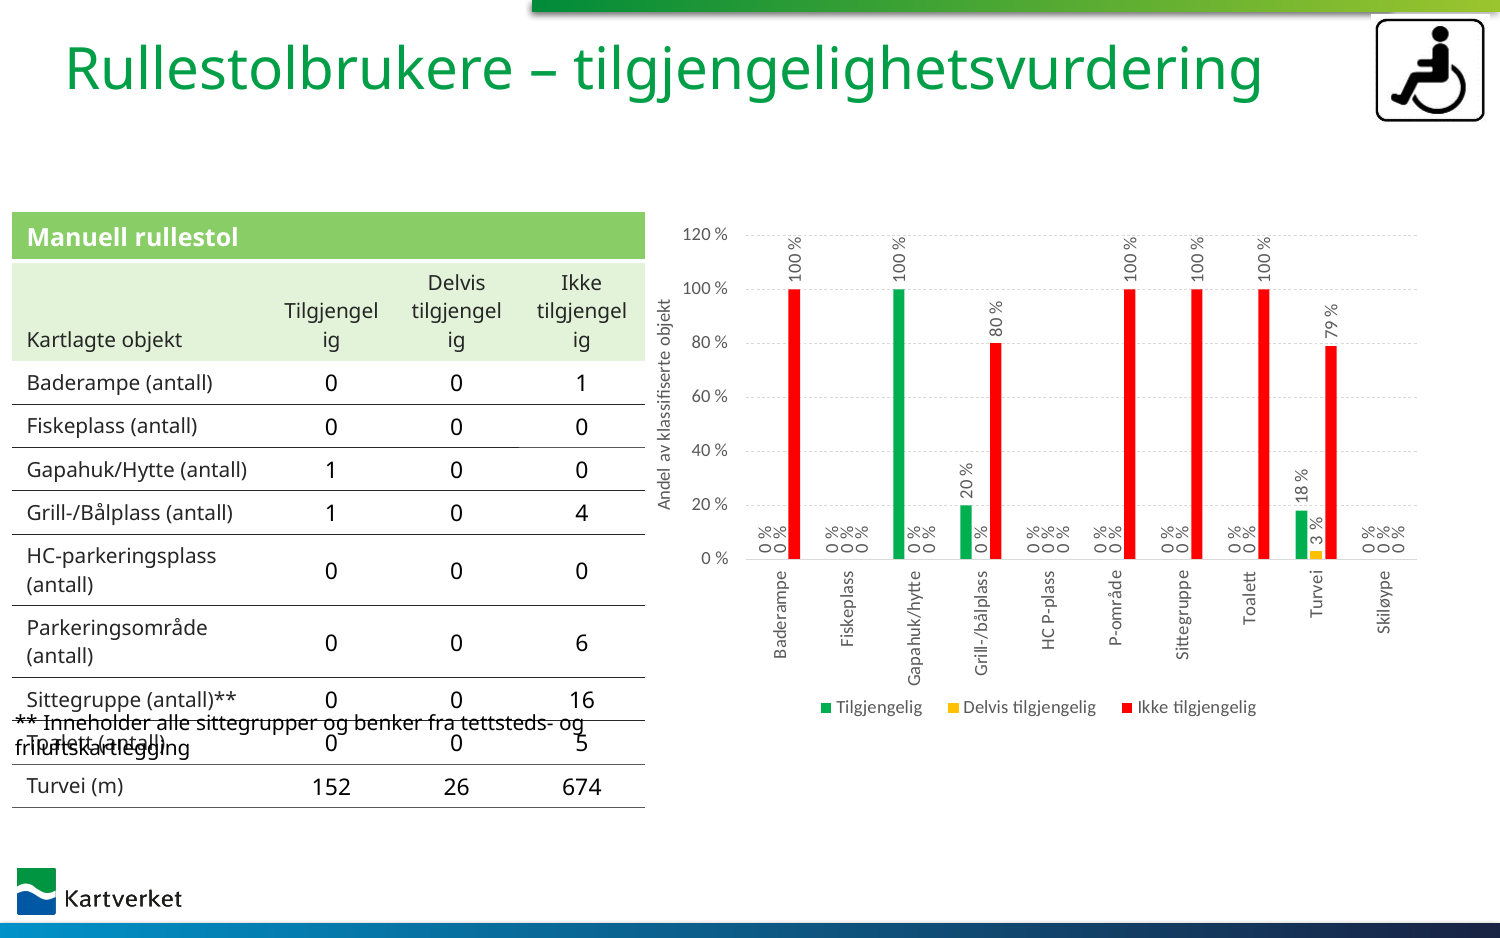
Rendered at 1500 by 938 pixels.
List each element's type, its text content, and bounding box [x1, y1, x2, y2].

table_cell 1 [269, 491, 394, 534]
table_cell 0 [394, 678, 519, 702]
table_cell Gapahuk/Hytte (antall) [12, 448, 269, 490]
table_cell 0 [394, 405, 519, 447]
table_cell Delvis tilgjengelig [394, 263, 519, 361]
table_cell Turvei (m) [12, 768, 269, 807]
table_cell 6 [519, 606, 638, 677]
table_cell 1 [519, 361, 638, 404]
table_cell Grill-/Bålplass (antall) [12, 491, 269, 534]
table_cell Baderampe (antall) [12, 361, 269, 404]
table_cell 0 [269, 361, 394, 404]
text_box ** Inneholder alle sittegrupper og benker fra tettsteds- og friluftskartlegging [0, 702, 745, 768]
table_cell Sittegruppe (antall)** [12, 678, 269, 702]
table_cell 0 [269, 535, 394, 605]
table_cell 0 [269, 606, 394, 677]
table_cell 0 [394, 491, 519, 534]
table_cell Tilgjengelig [269, 263, 394, 361]
table_cell 0 [519, 448, 638, 490]
text_box Rullestolbrukere – tilgjengelighetsvurdering [49, 12, 1372, 109]
table_cell 152 [269, 768, 394, 807]
table_cell 0 [269, 678, 394, 702]
table_cell 0 [394, 606, 519, 677]
picture [1371, 13, 1491, 127]
table_cell 0 [519, 405, 638, 447]
table_cell Parkeringsområde (antall) [12, 606, 269, 677]
table_cell Ikke tilgjengelig [519, 263, 638, 361]
table_cell 1 [269, 448, 394, 490]
table_header Manuell rullestol [12, 212, 645, 259]
table_cell HC-parkeringsplass (antall) [12, 535, 269, 605]
table_cell 0 [394, 535, 519, 605]
table_cell 16 [519, 678, 638, 702]
table_cell 26 [394, 768, 519, 807]
table_cell 0 [394, 448, 519, 490]
table_cell 674 [519, 768, 645, 807]
table_cell 4 [519, 491, 638, 534]
table_cell Fiskeplass (antall) [12, 405, 269, 447]
table_cell Kartlagte objekt [12, 263, 269, 361]
table_cell 0 [394, 361, 519, 404]
table_cell 0 [519, 535, 638, 605]
picture [643, 218, 1427, 728]
table_cell 0 [269, 405, 394, 447]
